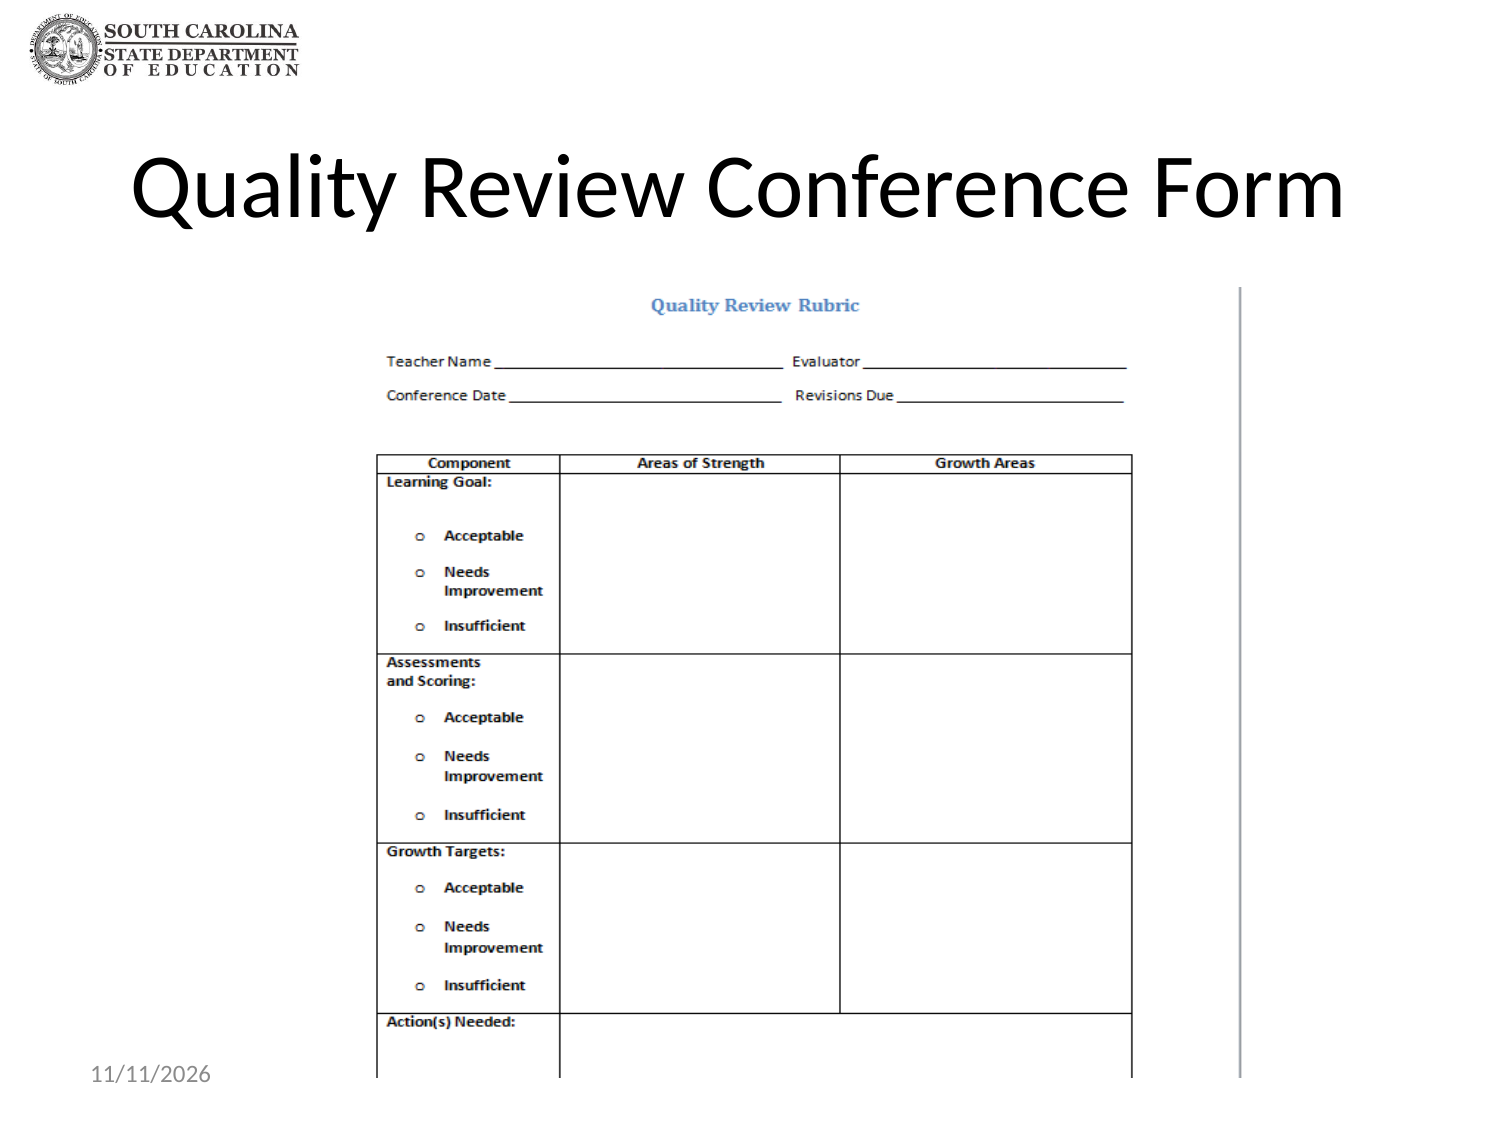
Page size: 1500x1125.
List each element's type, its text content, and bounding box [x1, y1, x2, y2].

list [274, 287, 1242, 1078]
title Quality Review Conference Form [112, 99, 1388, 263]
picture [24, 12, 313, 90]
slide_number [75, 1042, 425, 1103]
